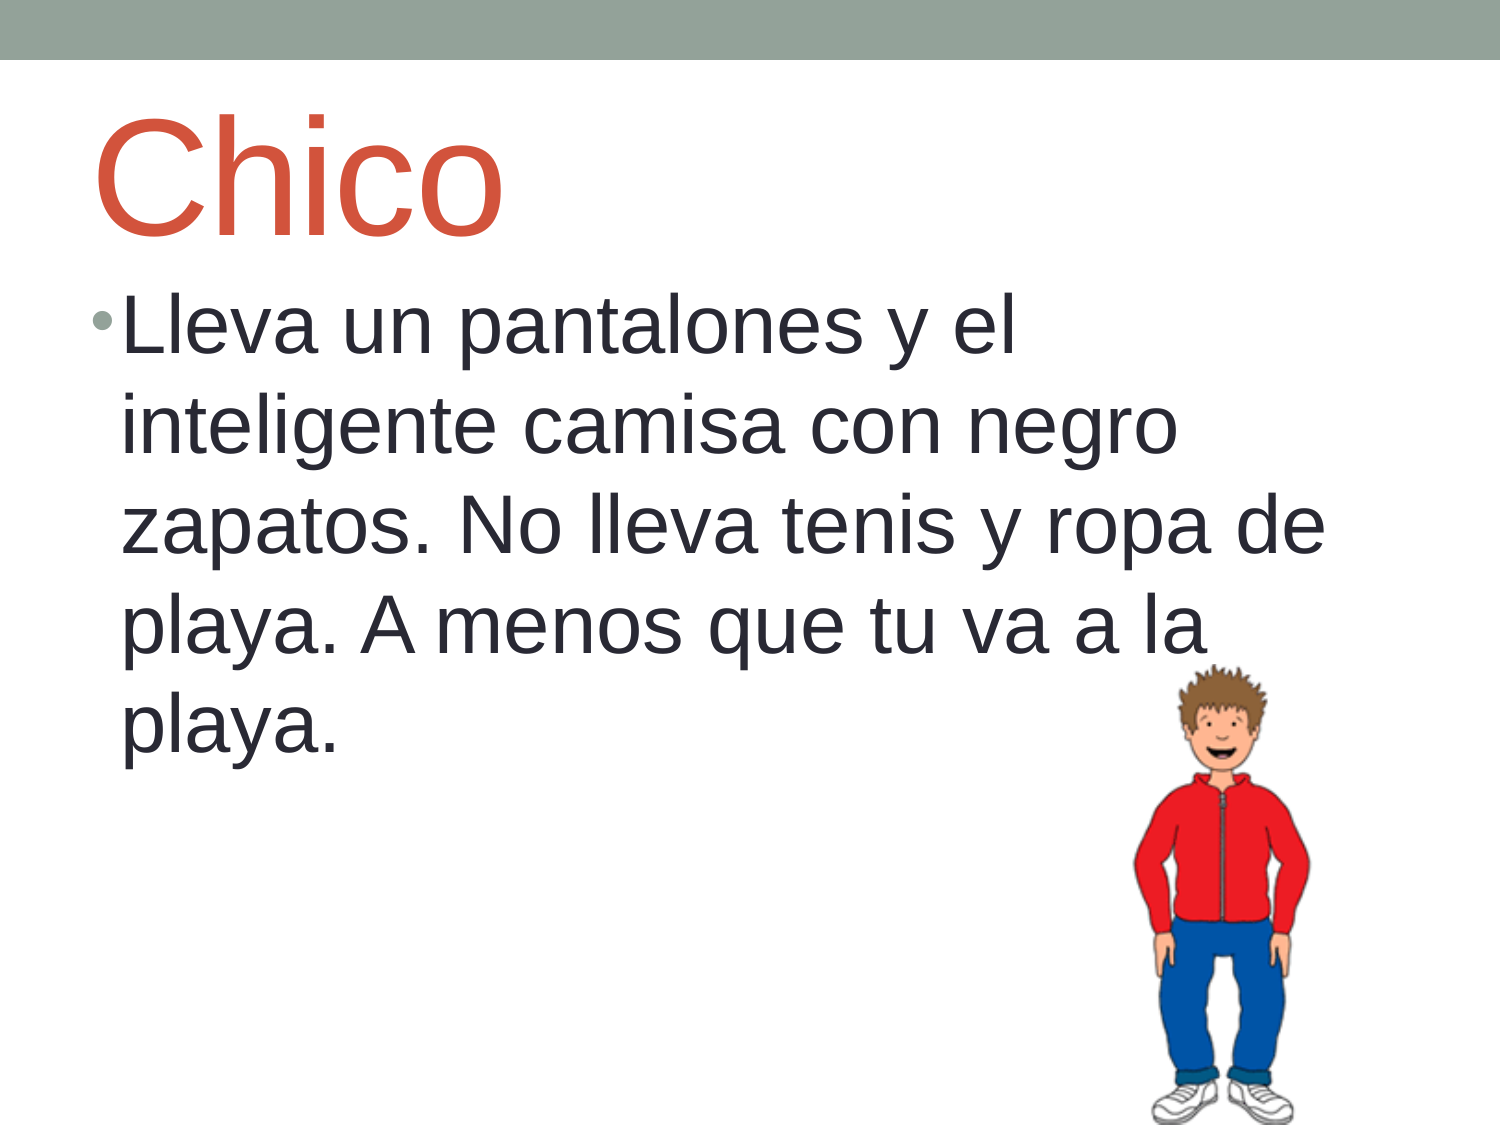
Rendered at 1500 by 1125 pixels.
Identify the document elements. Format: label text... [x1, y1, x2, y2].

title Chico [75, 87, 1425, 250]
picture [1052, 664, 1447, 1125]
list Lleva un pantalones y el inteligente camisa con negro zapatos. No lleva tenis y ropa de playa. A menos que tu va a la playa. [75, 262, 1425, 1063]
